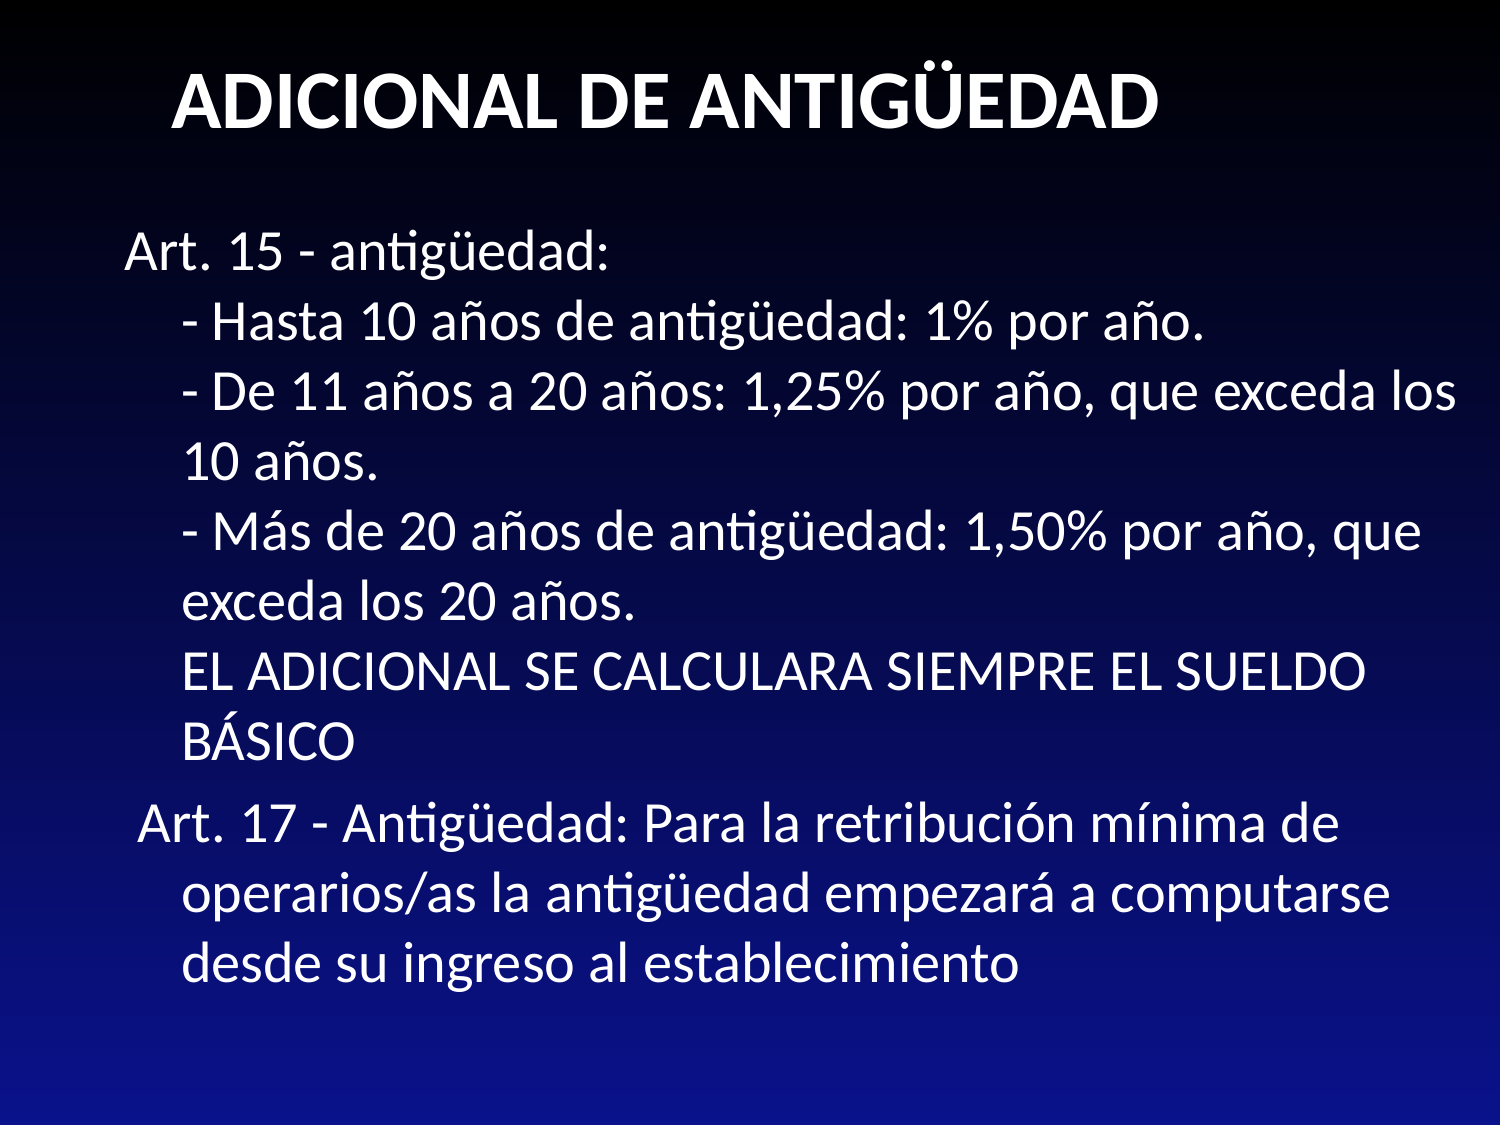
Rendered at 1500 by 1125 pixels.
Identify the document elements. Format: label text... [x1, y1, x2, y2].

list Art. 15 - antigüedad: - Hasta 10 años de antigüedad: 1% por año. - De 11 años a 20 años: 1,25% por año, que exceda los 10 años. - Más de 20 años de antigüedad: 1,50% por año, que exceda los 20 años. EL ADICIONAL SE CALCULARA SIEMPRE EL SUELDO BÁSICO Art. 17 - Antigüedad: Para la retribución mínima de operarios/as la antigüedad empezará a computarse desde su ingreso al establecimiento [124, 211, 1460, 955]
title ADICIONAL DE ANTIGÜEDAD [0, 44, 1351, 233]
